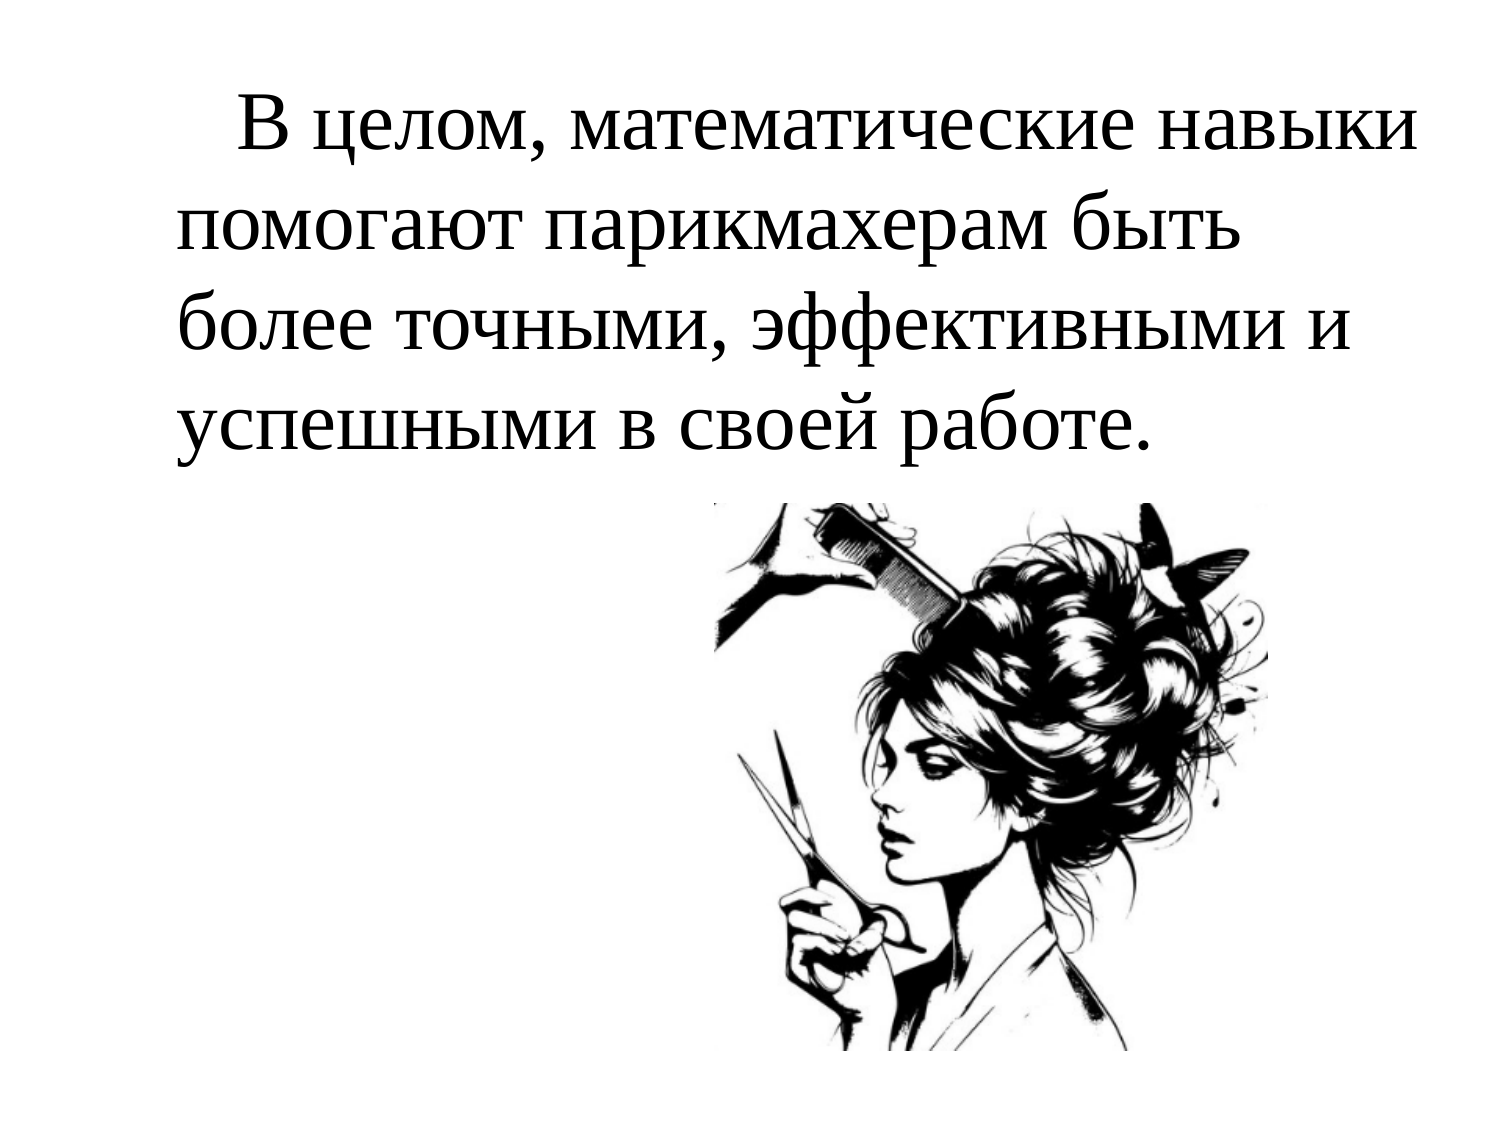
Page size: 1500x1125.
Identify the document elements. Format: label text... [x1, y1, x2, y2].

picture [714, 503, 1268, 1051]
list В целом, математические навыки помогают парикмахерам быть более точными, эффективными и успешными в своей работе. [105, 58, 1456, 801]
